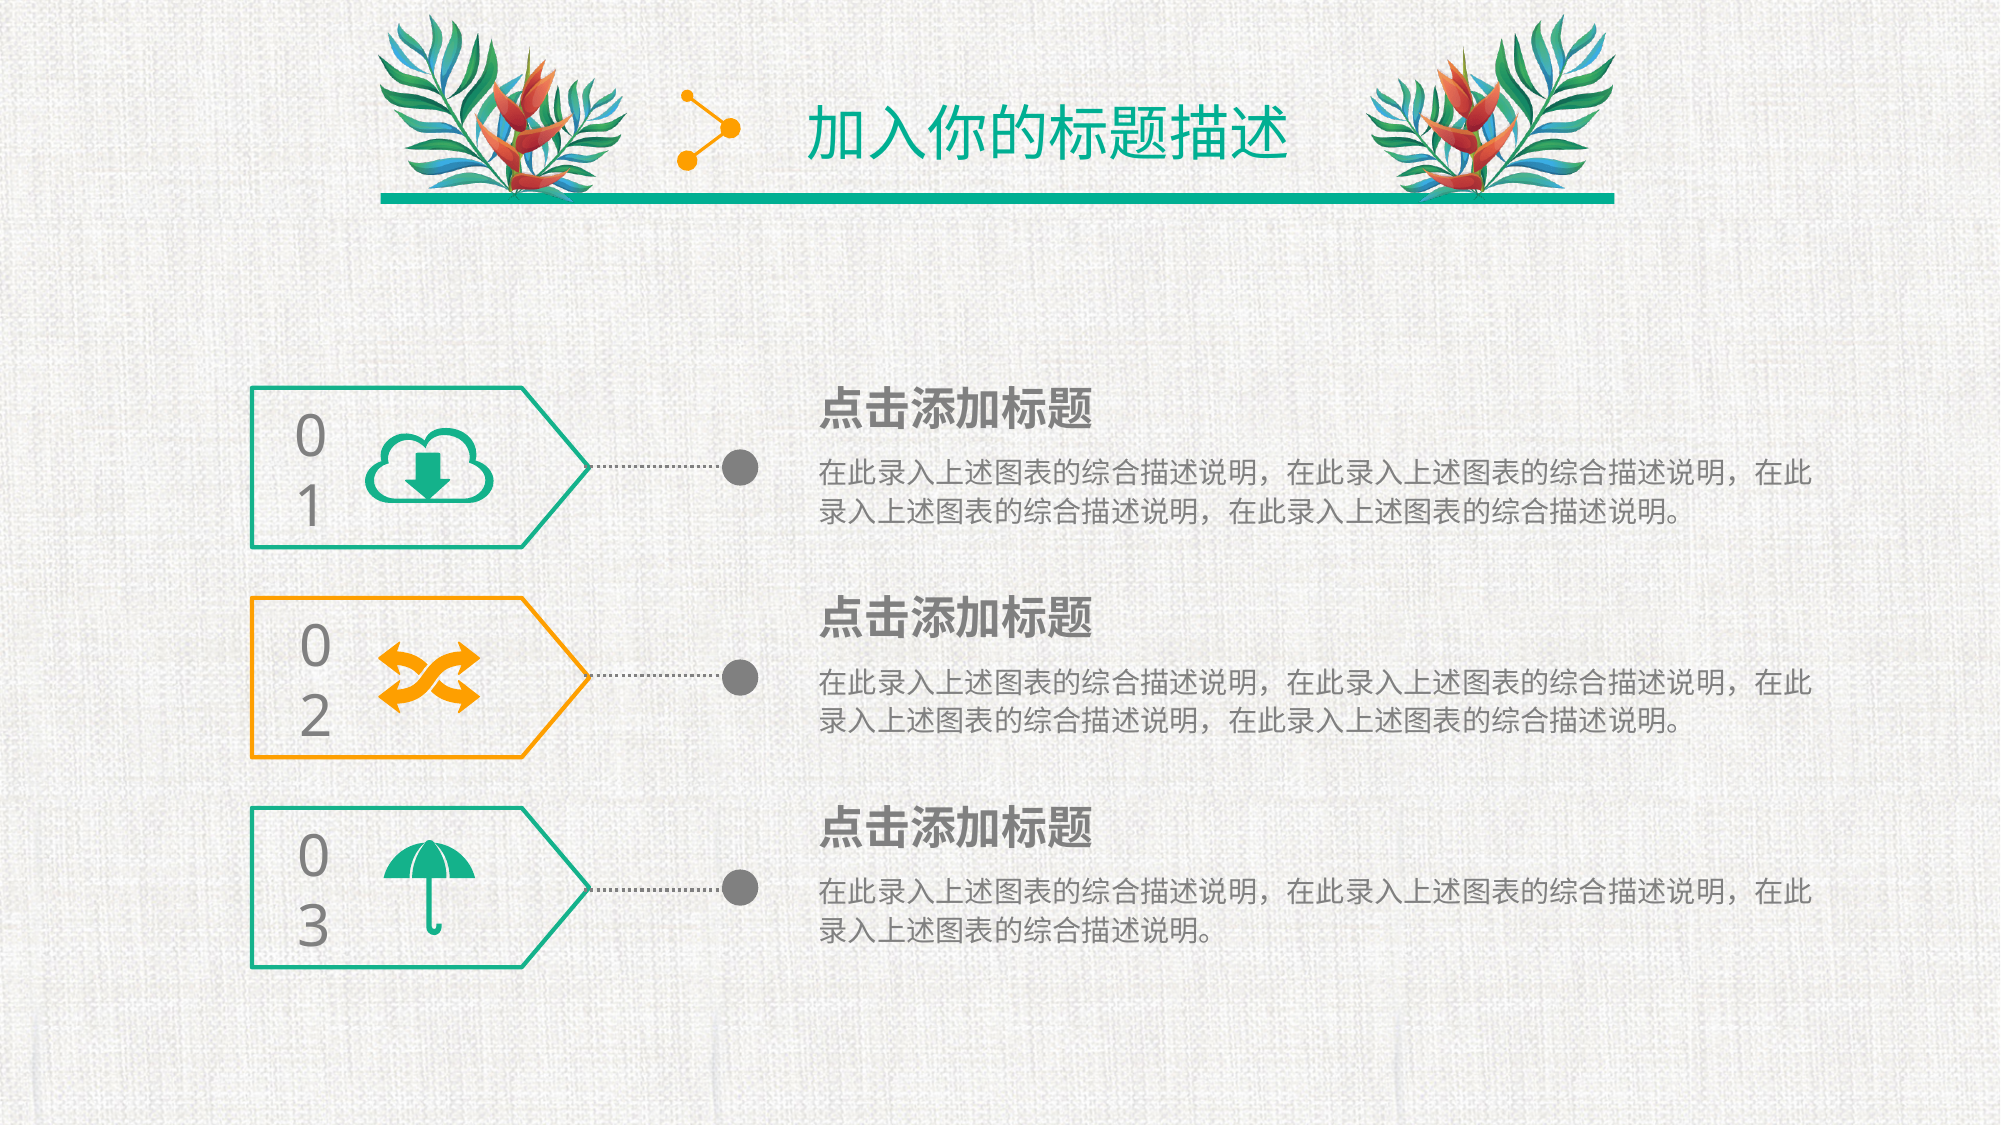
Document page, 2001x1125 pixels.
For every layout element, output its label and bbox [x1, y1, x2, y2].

text_box [364, 0, 1628, 217]
text_box [730, 659, 759, 696]
text_box [251, 387, 725, 548]
text_box [730, 449, 759, 486]
text_box [251, 807, 725, 968]
text_box [803, 371, 1830, 537]
picture [0, 0, 2001, 1125]
text_box [803, 581, 1830, 746]
text_box [803, 790, 1830, 956]
text_box [251, 597, 725, 758]
text_box [730, 869, 759, 906]
